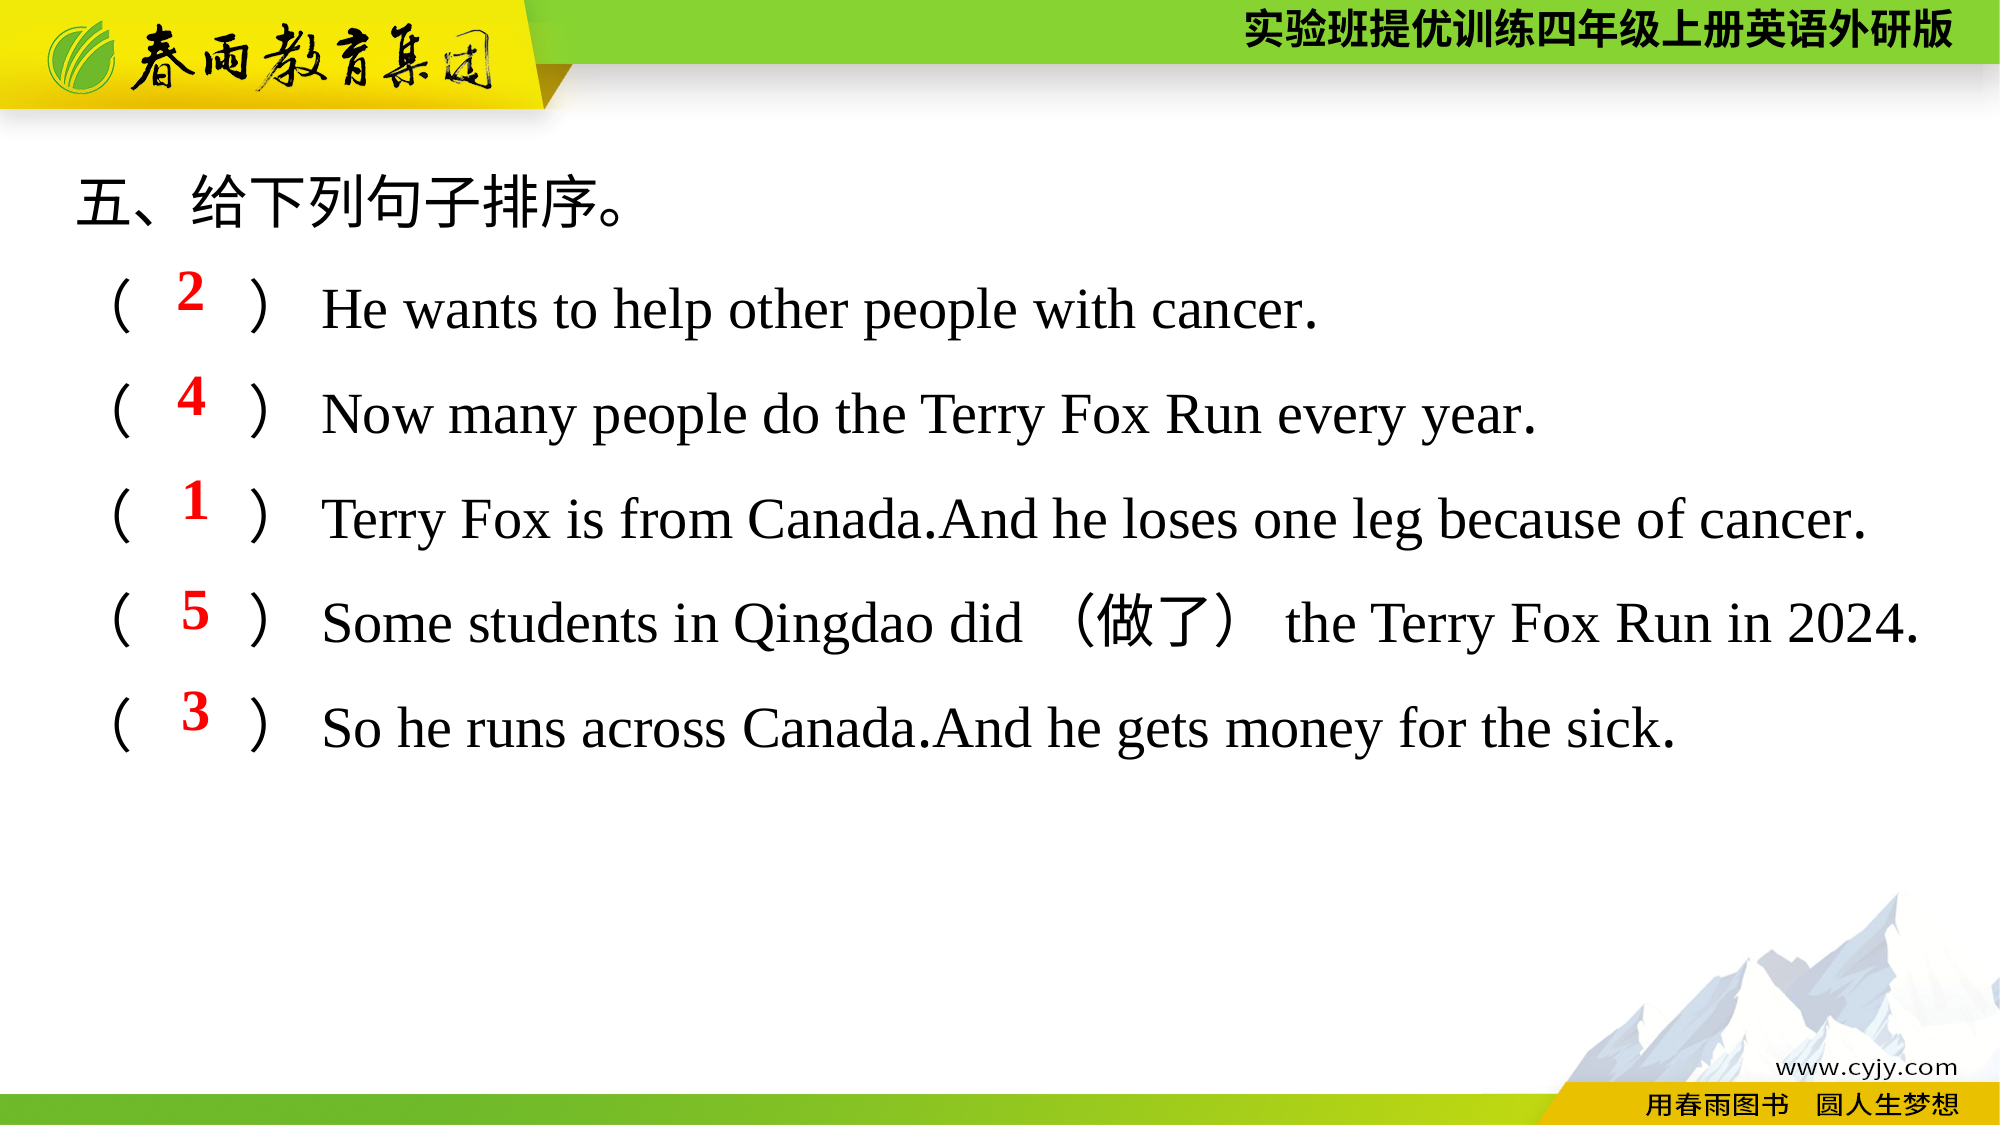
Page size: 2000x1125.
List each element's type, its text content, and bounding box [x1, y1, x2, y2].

list 五、给下列句子排序。 （ ）He wants to help other people with cancer. （ ）Now many people do the Terry Fox Run every year. （ ）Terry Fox is from Canada.And he loses one leg because of cancer. （ ）Some students in Qingdao did（做了）the Terry Fox Run in 2024. （ ）So he runs across Canada.And he gets money for the sick. [59, 122, 1944, 774]
text_box 5 [166, 563, 226, 649]
text_box 2 [161, 245, 221, 330]
text_box 3 [166, 664, 226, 750]
picture [0, 0, 2000, 1125]
text_box 4 [163, 349, 223, 435]
text_box 1 [166, 453, 226, 539]
